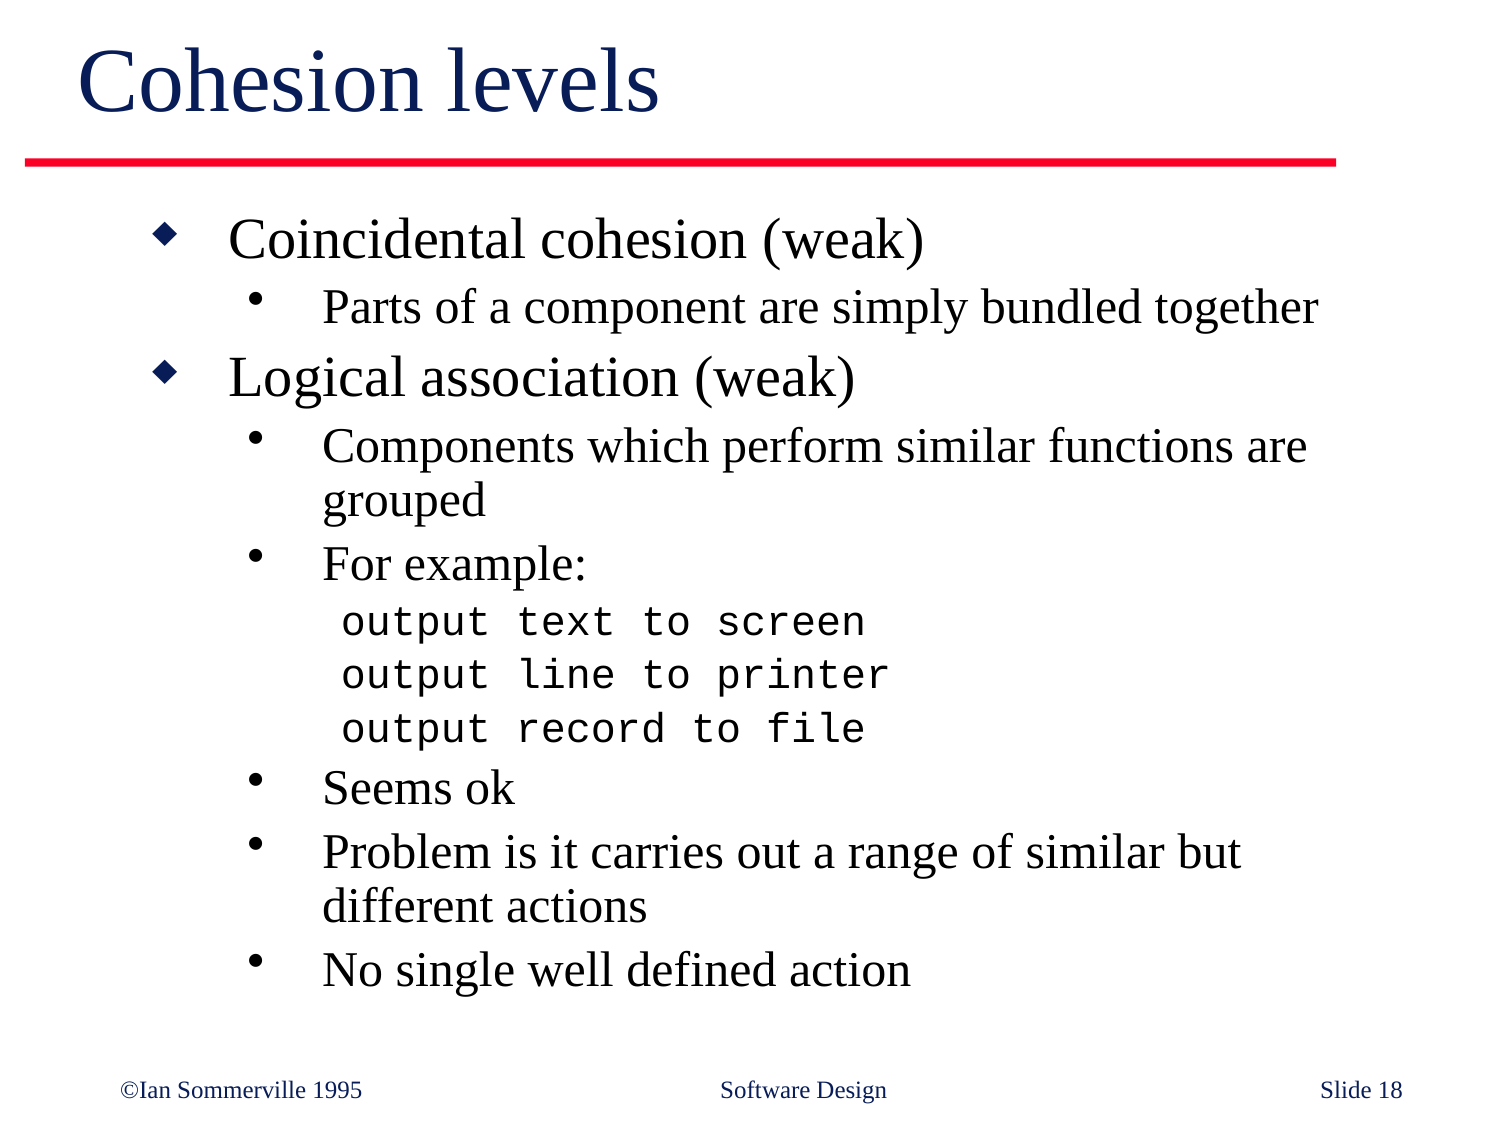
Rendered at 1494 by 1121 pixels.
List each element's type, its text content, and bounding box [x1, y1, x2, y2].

list Coincidental cohesion (weak) Parts of a component are simply bundled together Logical association (weak) Components which perform similar functions are grouped For example: output text to screen output line to printer output record to file Seems ok Problem is it carries out a range of similar but different actions No single well defined action [137, 200, 1413, 1050]
title Cohesion levels [62, 24, 1338, 137]
